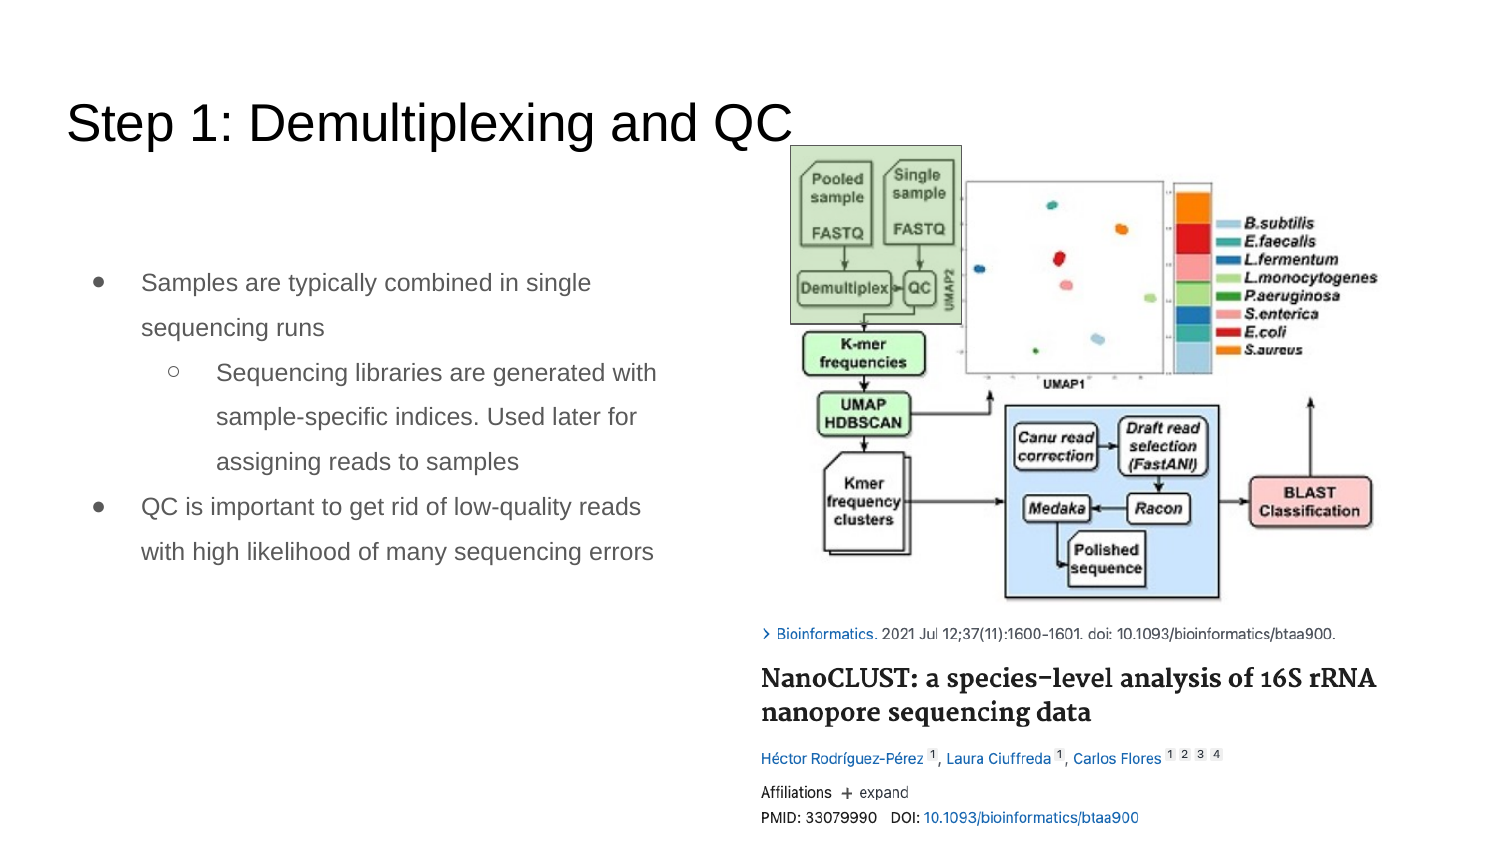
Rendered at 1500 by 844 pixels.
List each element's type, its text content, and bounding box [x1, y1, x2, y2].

text_box [790, 145, 962, 158]
list Samples are typically combined in single sequencing runs Sequencing libraries are generated with sample-specific indices. Used later for assigning reads to samples QC is important to get rid of low-quality reads with high likelihood of many sequencing errors [51, 236, 691, 750]
picture [794, 156, 1382, 605]
title Step 1: Demultiplexing and QC [51, 72, 1449, 167]
picture [749, 609, 1410, 844]
